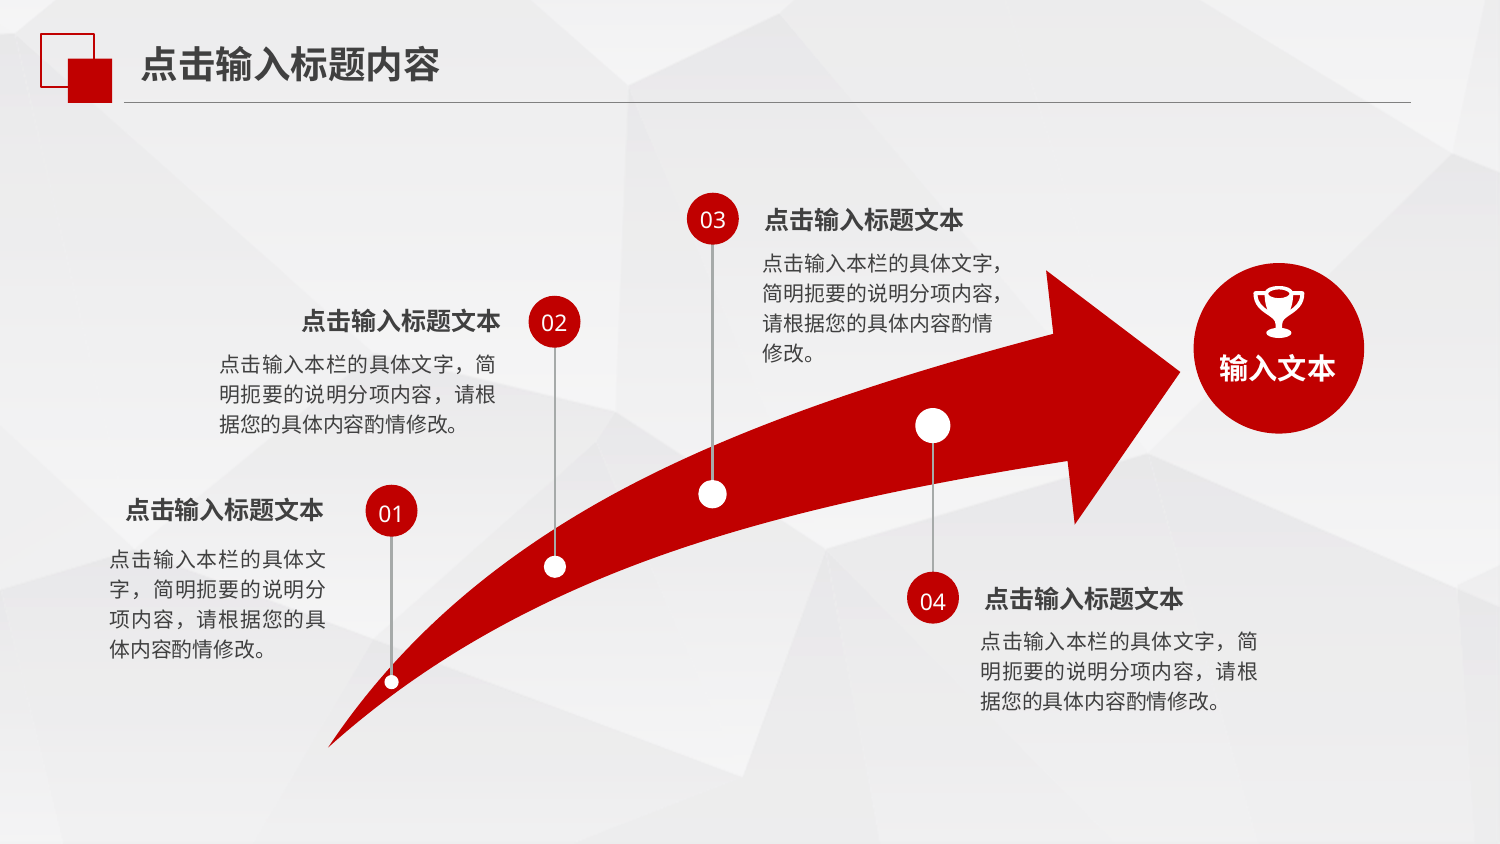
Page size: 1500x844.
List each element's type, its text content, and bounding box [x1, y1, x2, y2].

text_box [1193, 263, 1365, 434]
text_box 02 [538, 302, 571, 341]
text_box [528, 295, 581, 348]
text_box [919, 620, 947, 624]
text_box [698, 479, 727, 509]
text_box [915, 408, 951, 444]
text_box 点击输入标题文本 [984, 575, 1214, 623]
text_box [327, 270, 1181, 748]
text_box 点击输入本栏的具体文字，简明扼要的说明分项内容，请根据您的具体内容酌情修改。 [219, 346, 497, 424]
text_box 04 [917, 581, 949, 620]
text_box 输入文本 [1215, 345, 1341, 396]
picture [0, 0, 1500, 844]
text_box [907, 571, 959, 618]
text_box [686, 192, 739, 245]
text_box 01 [375, 493, 408, 532]
text_box 点击输入标题文本 [764, 196, 993, 245]
text_box 点击输入本栏的具体文字，简明扼要的说明分项内容，请根据您的具体内容酌情修改。 [762, 245, 993, 323]
text_box [384, 675, 399, 690]
text_box [365, 484, 418, 531]
text_box 点击输入本栏的具体文字，简明扼要的说明分项内容，请根据您的具体内容酌情修改。 [980, 623, 1259, 700]
text_box [376, 532, 407, 537]
text_box 点击输入标题文本 [83, 484, 340, 535]
text_box 03 [697, 199, 730, 238]
text_box [1253, 286, 1305, 339]
text_box 点击输入标题内容 [140, 32, 491, 95]
text_box 点击输入本栏的具体文字，简明扼要的说明分项内容，请根据您的具体内容酌情修改。 [95, 534, 342, 611]
text_box [543, 555, 567, 578]
text_box 点击输入标题文本 [225, 297, 502, 348]
